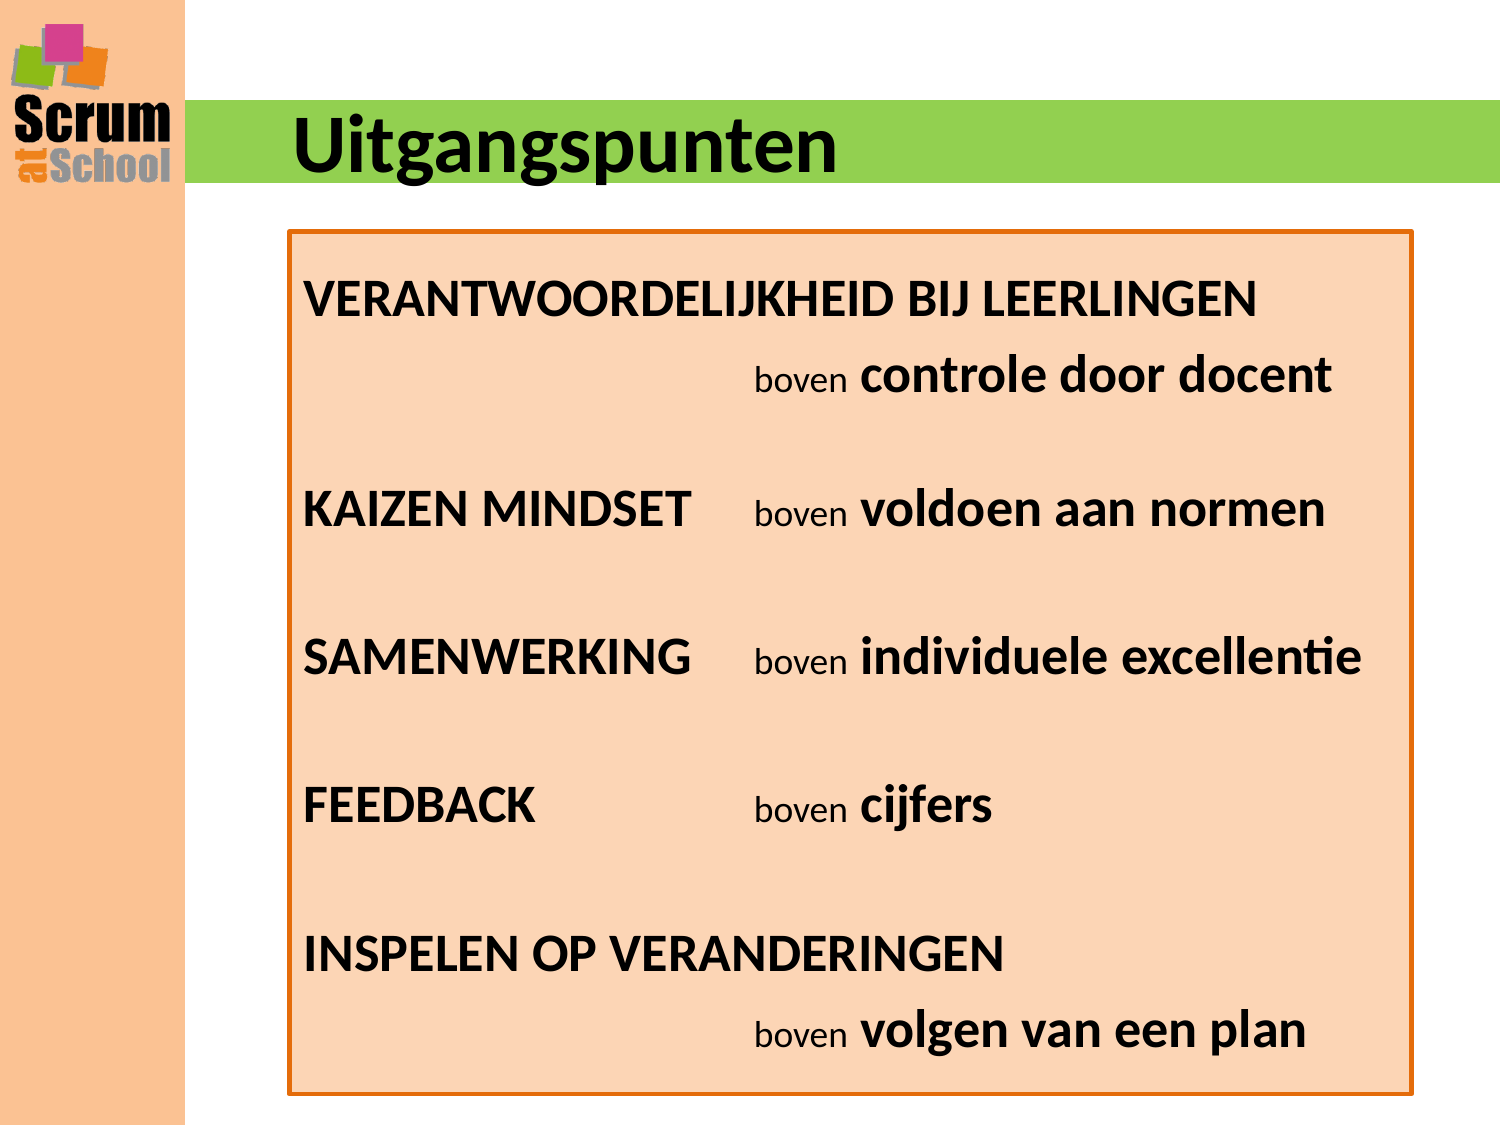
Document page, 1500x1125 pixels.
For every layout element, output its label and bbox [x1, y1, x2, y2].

text_box [0, 0, 1500, 1125]
